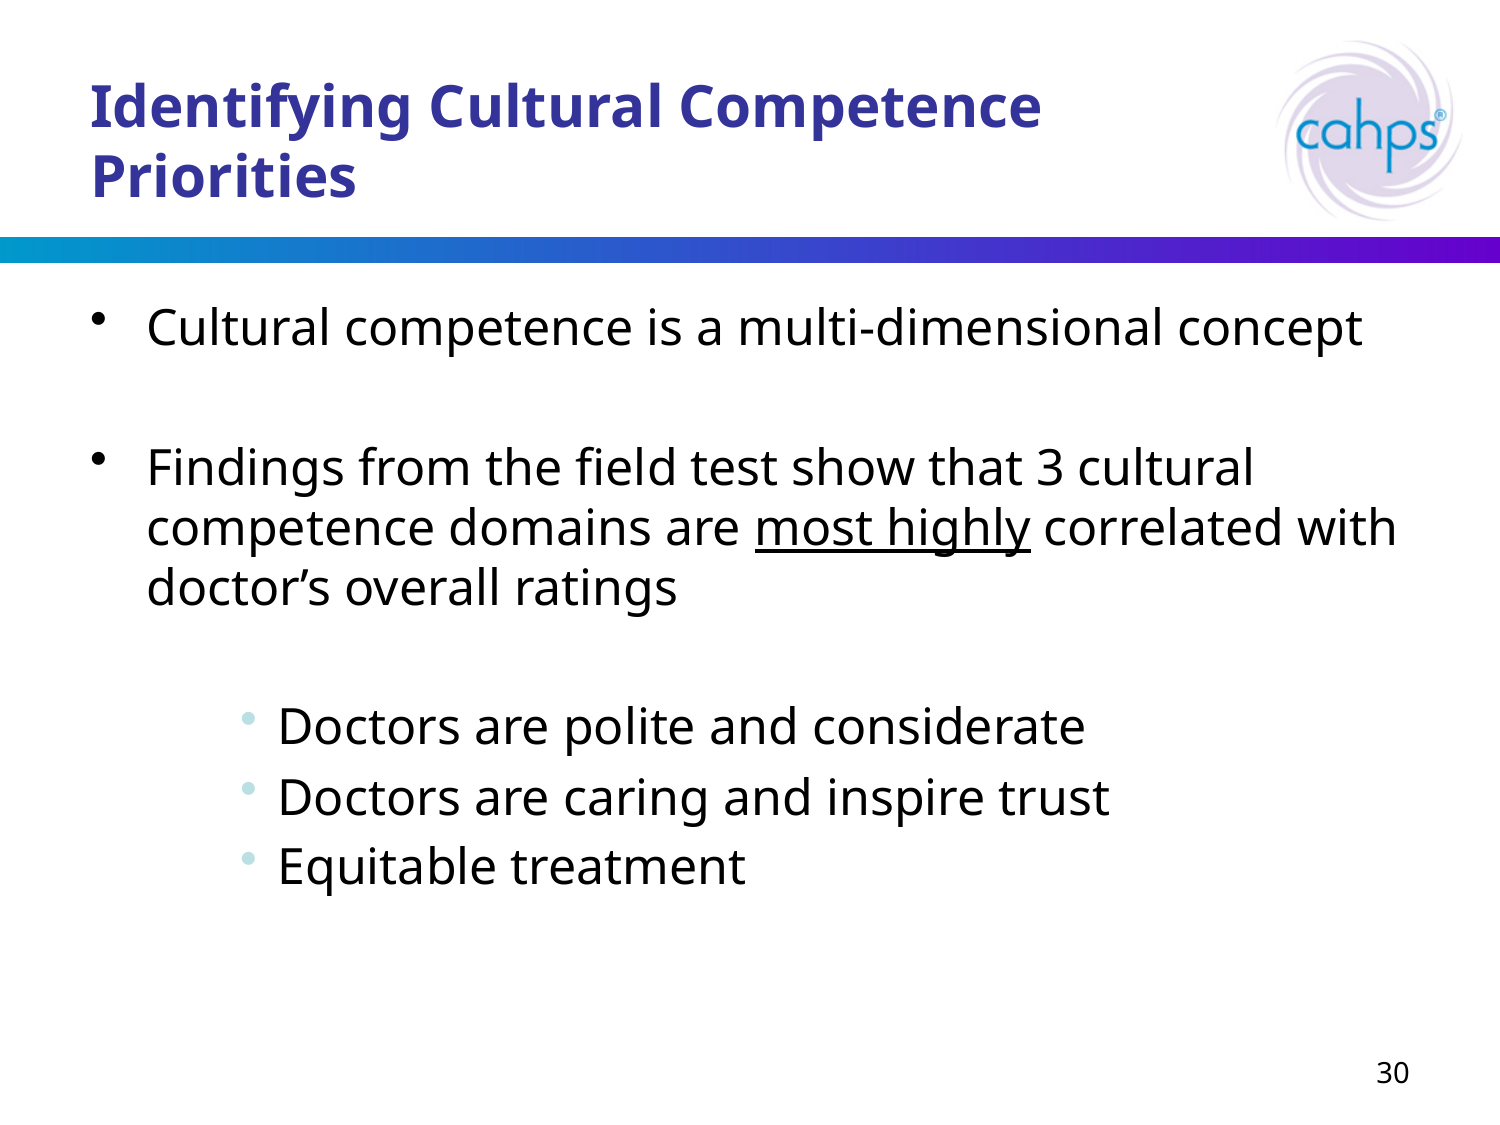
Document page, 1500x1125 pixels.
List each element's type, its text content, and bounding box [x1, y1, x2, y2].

slide_number 30 [1074, 1046, 1426, 1125]
list Cultural competence is a multi-dimensional concept Findings from the field test show that 3 cultural competence domains are most highly correlated with doctor’s overall ratings Doctors are polite and considerate Doctors are caring and inspire trust Equitable treatment [75, 287, 1425, 1005]
picture [1275, 37, 1463, 225]
title Identifying Cultural Competence Priorities [75, 45, 1313, 233]
